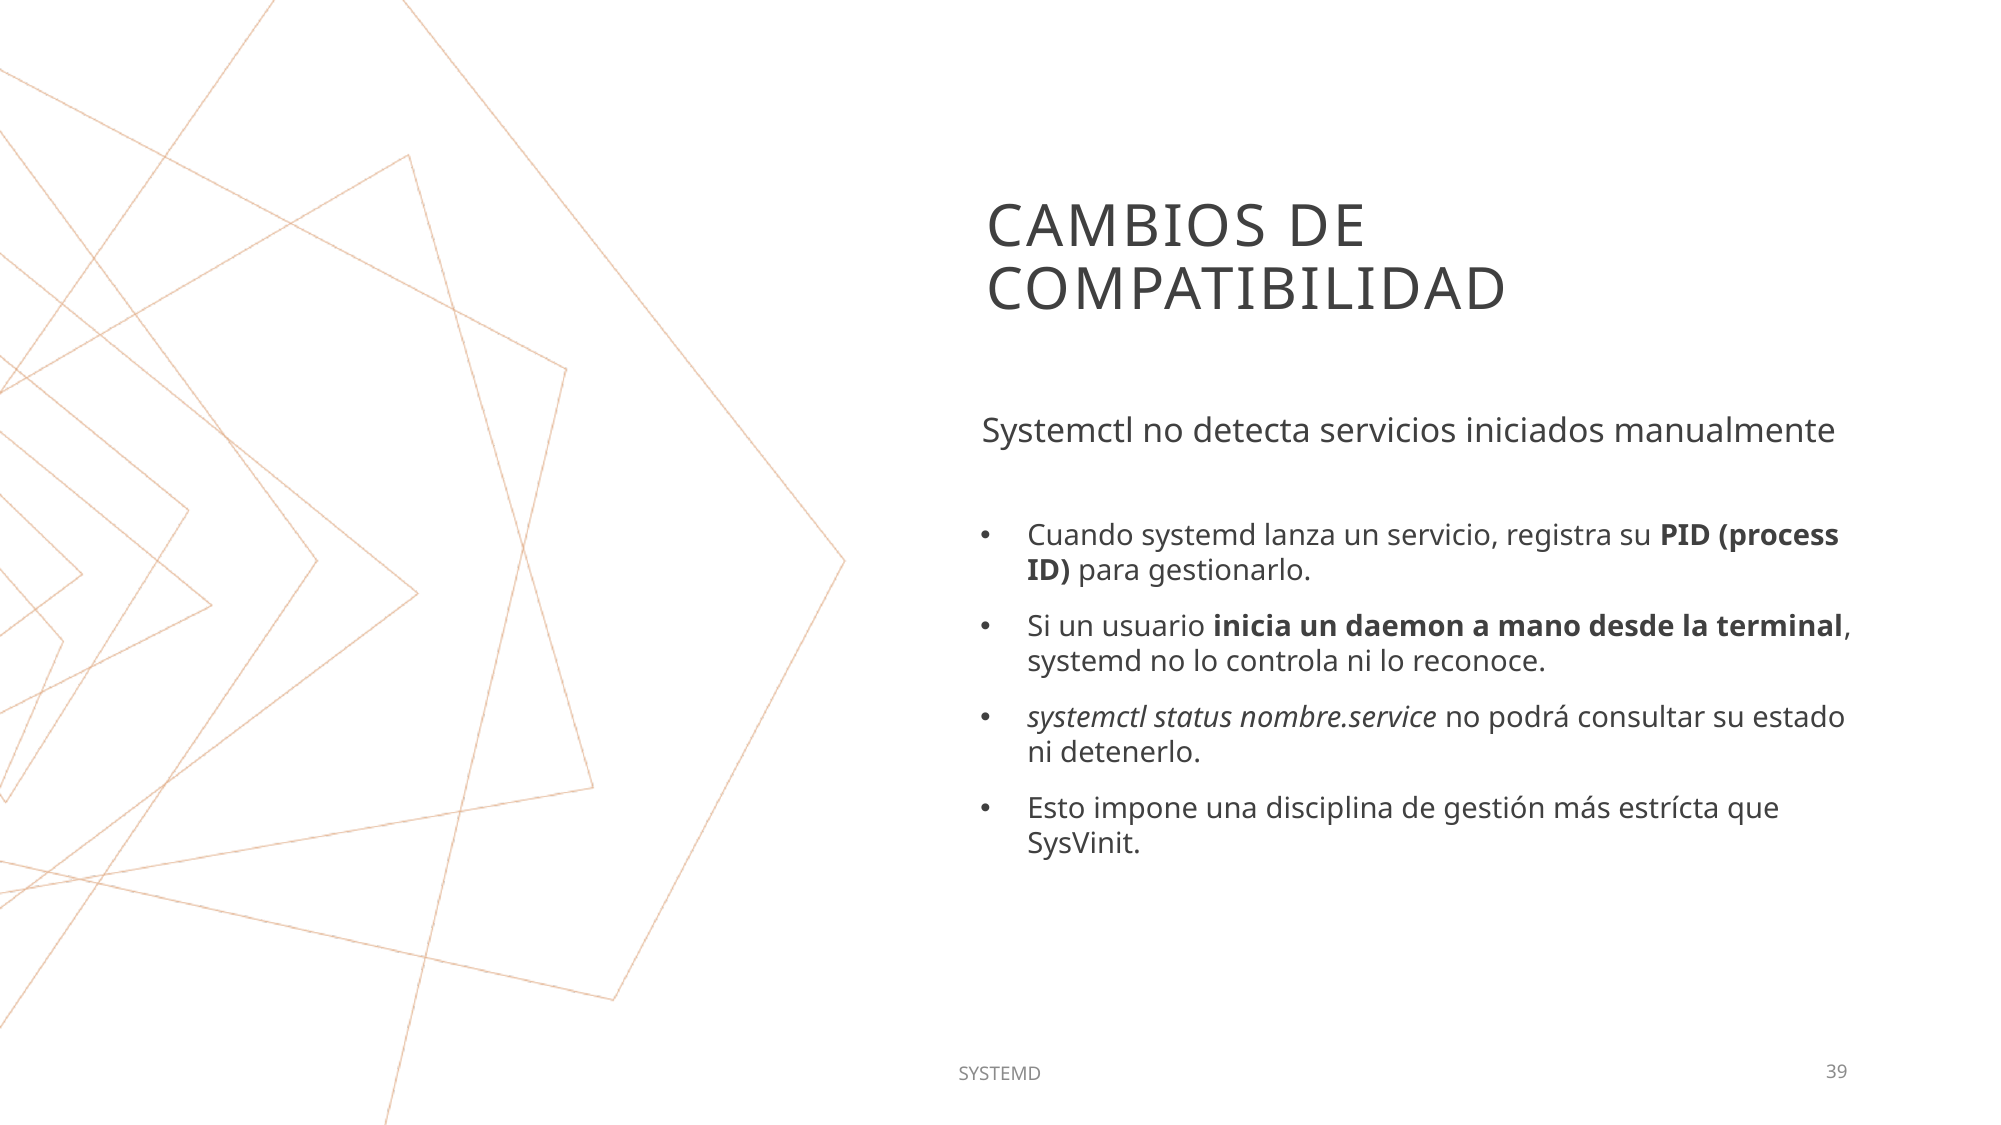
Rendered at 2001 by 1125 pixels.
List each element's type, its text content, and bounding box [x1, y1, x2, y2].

list Systemctl no detecta servicios iniciados manualmente [966, 401, 1858, 493]
slide_number 39 [1412, 1042, 1863, 1103]
picture [0, 0, 893, 1125]
text_box Cuando systemd lanza un servicio, registra su PID (process ID) para gestionarlo. Si un usuario inicia un daemon a mano desde la terminal, systemd no lo controla ni lo reconoce. systemctl status nombre.service no podrá consultar su estado ni detenerlo. Esto impone una disciplina de gestión más estrícta que SysVinit. [965, 509, 1877, 878]
title CAMBIOS DE COMPATIBILIDAD [971, 189, 1863, 328]
footer SYSTEMD [662, 1042, 1338, 1103]
